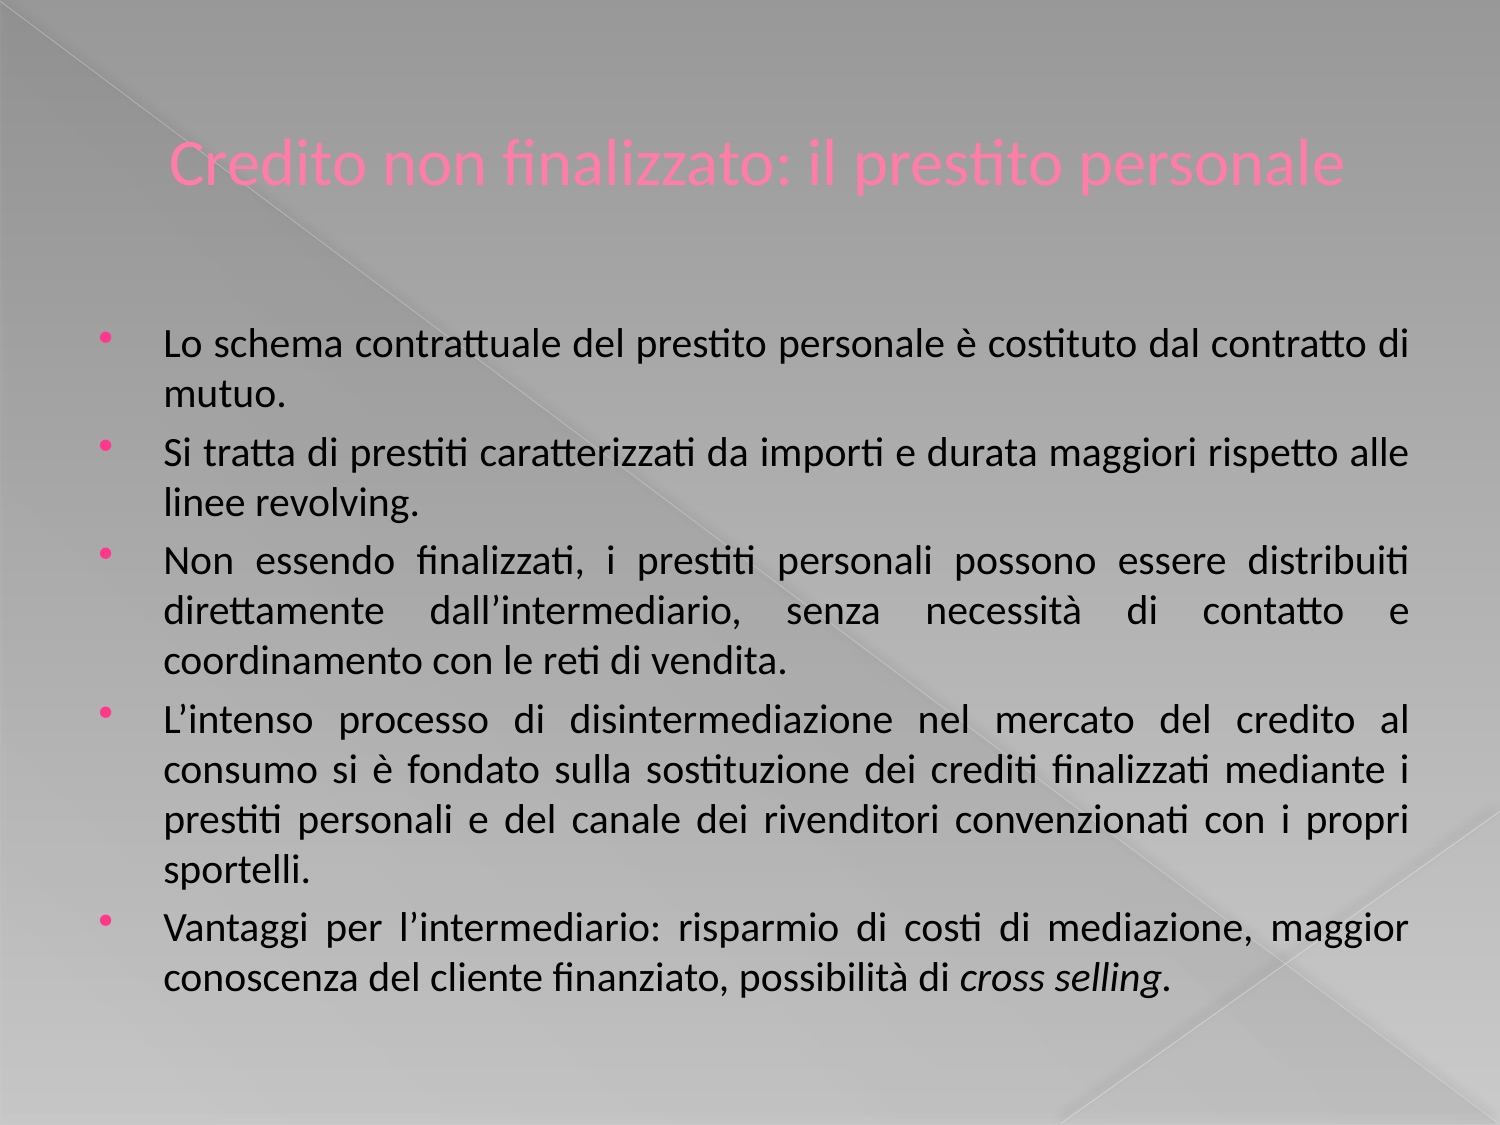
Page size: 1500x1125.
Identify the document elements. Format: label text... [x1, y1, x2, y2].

title Credito non finalizzato: il prestito personale [75, 43, 1425, 274]
list Lo schema contrattuale del prestito personale è costituto dal contratto di mutuo. Si tratta di prestiti caratterizzati da importi e durata maggiori rispetto alle linee revolving. Non essendo finalizzati, i prestiti personali possono essere distribuiti direttamente dall’intermediario, senza necessità di contatto e coordinamento con le reti di vendita. L’intenso processo di disintermediazione nel mercato del credito al consumo si è fondato sulla sostituzione dei crediti finalizzati mediante i prestiti personali e del canale dei rivenditori convenzionati con i propri sportelli. Vantaggi per l’intermediario: risparmio di costi di mediazione, maggior conoscenza del cliente finanziato, possibilità di cross selling. [75, 308, 1425, 1059]
